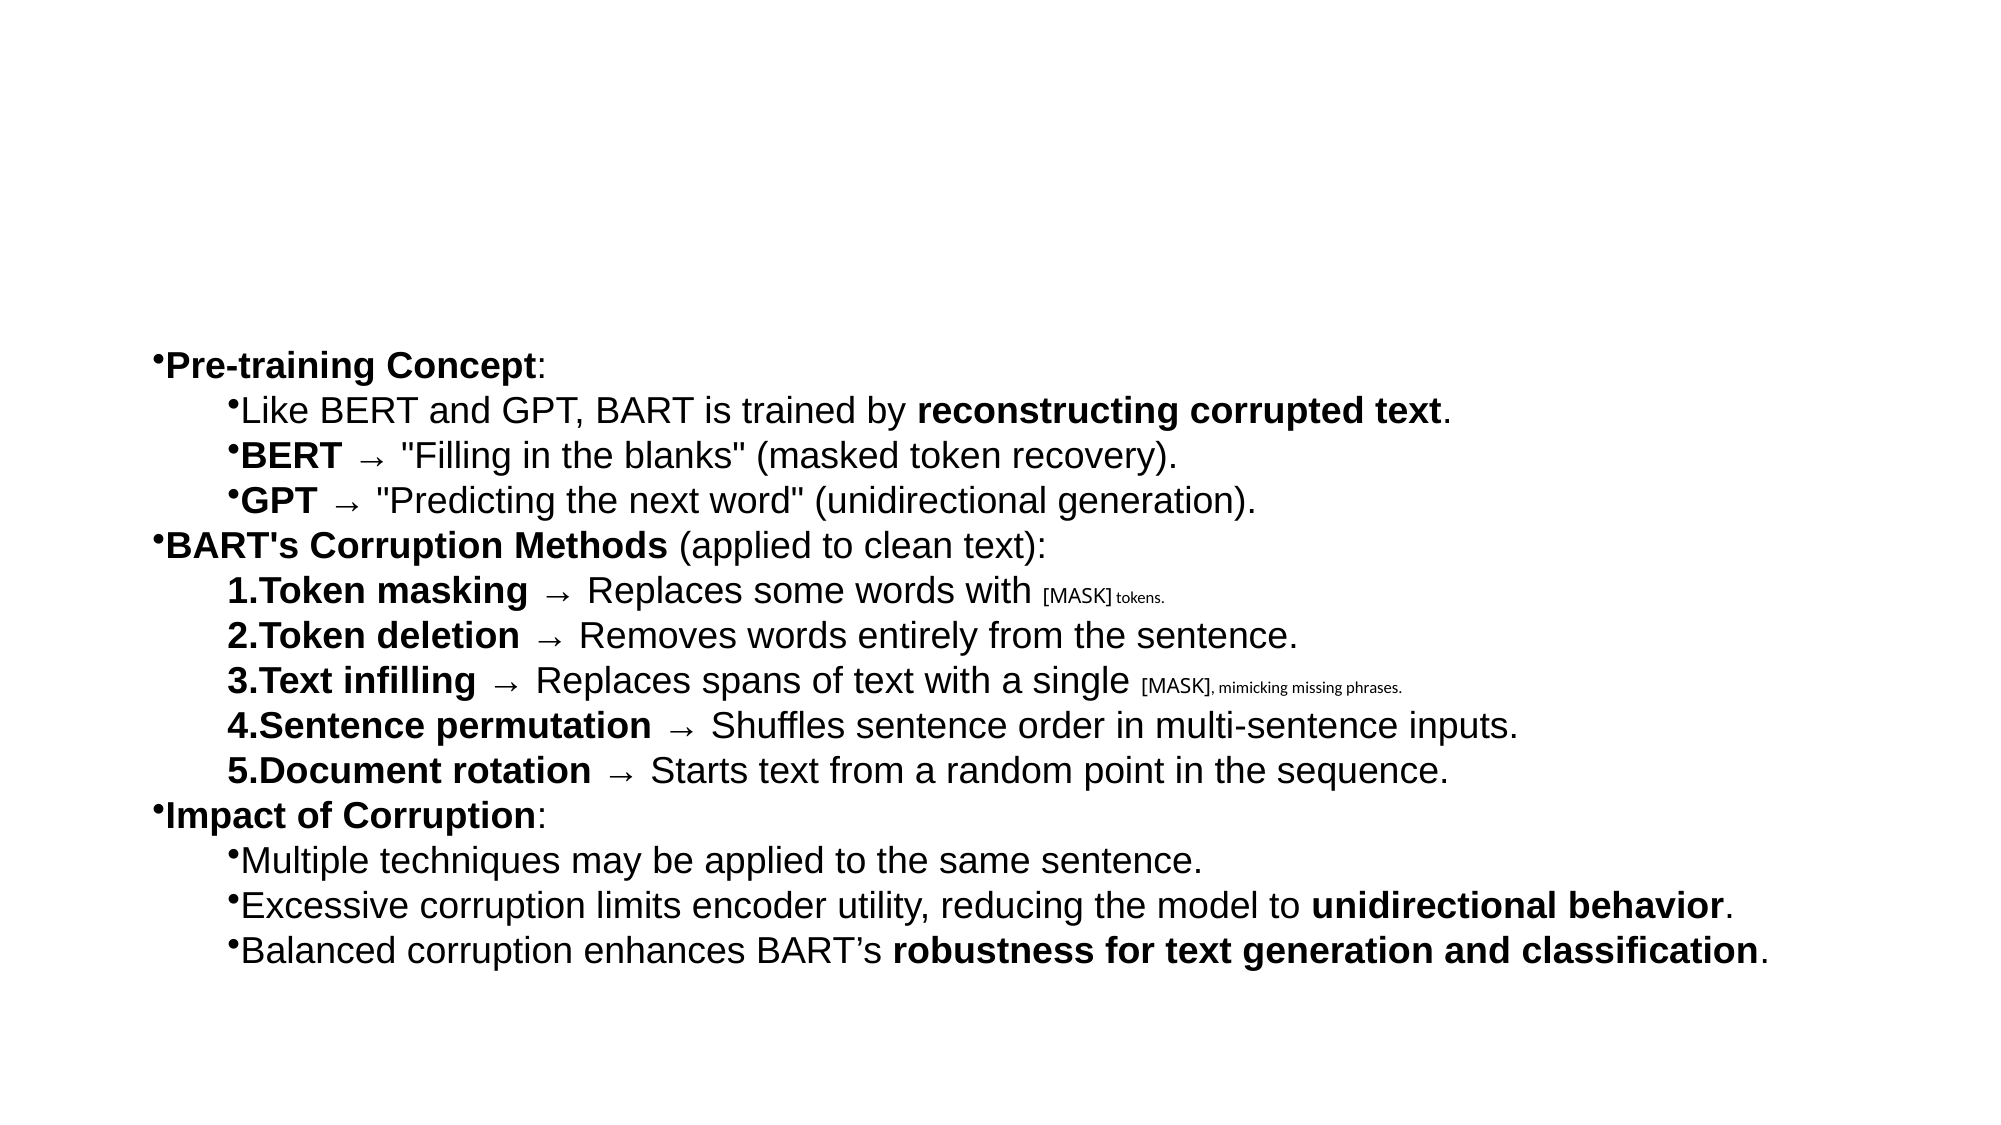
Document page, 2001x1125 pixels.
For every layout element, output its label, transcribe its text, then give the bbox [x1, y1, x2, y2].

list Pre-training Concept: Like BERT and GPT, BART is trained by reconstructing corrupted text. BERT → "Filling in the blanks" (masked token recovery). GPT → "Predicting the next word" (unidirectional generation). BART's Corruption Methods (applied to clean text): Token masking → Replaces some words with [MASK] tokens. Token deletion → Removes words entirely from the sentence. Text infilling → Replaces spans of text with a single [MASK], mimicking missing phrases. Sentence permutation → Shuffles sentence order in multi-sentence inputs. Document rotation → Starts text from a random point in the sequence. Impact of Corruption: Multiple techniques may be applied to the same sentence. Excessive corruption limits encoder utility, reducing the model to unidirectional behavior. Balanced corruption enhances BART’s robustness for text generation and classification. [137, 329, 1843, 983]
